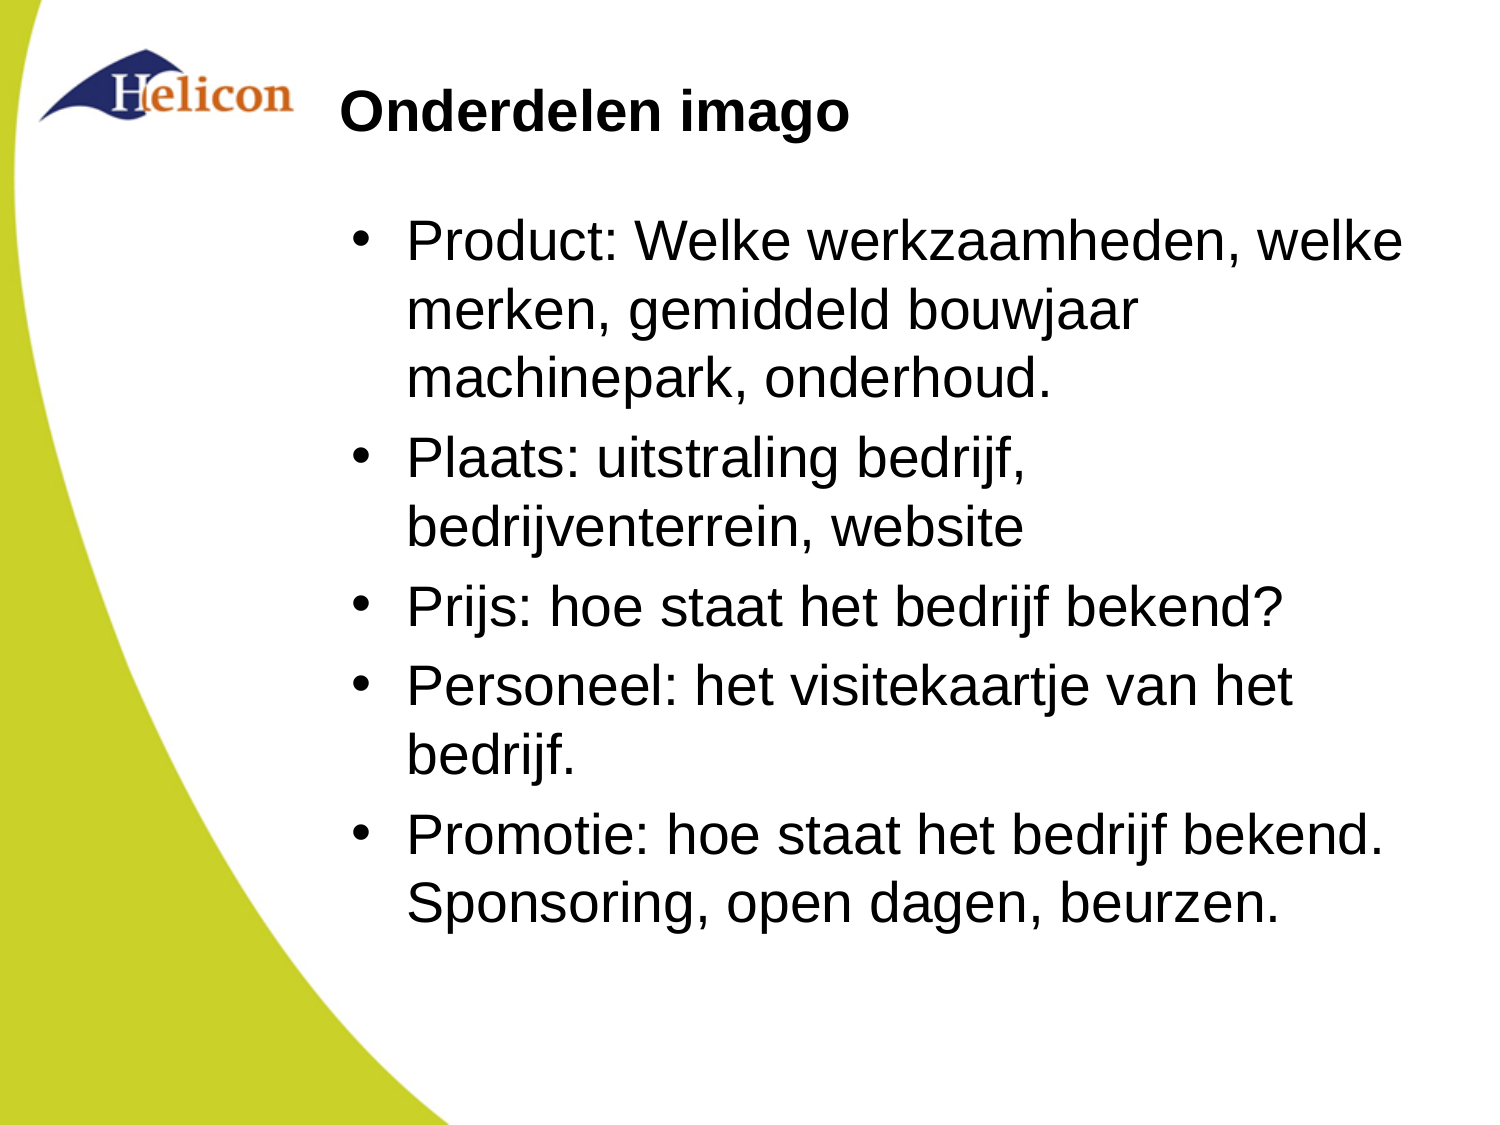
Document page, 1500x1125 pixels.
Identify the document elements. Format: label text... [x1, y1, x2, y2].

picture [0, 0, 1500, 1125]
title Onderdelen imago [324, 54, 1415, 161]
list Product: Welke werkzaamheden, welke merken, gemiddeld bouwjaar machinepark, onderhoud. Plaats: uitstraling bedrijf, bedrijventerrein, website Prijs: hoe staat het bedrijf bekend? Personeel: het visitekaartje van het bedrijf. Promotie: hoe staat het bedrijf bekend. Sponsoring, open dagen, beurzen. [336, 196, 1425, 1005]
